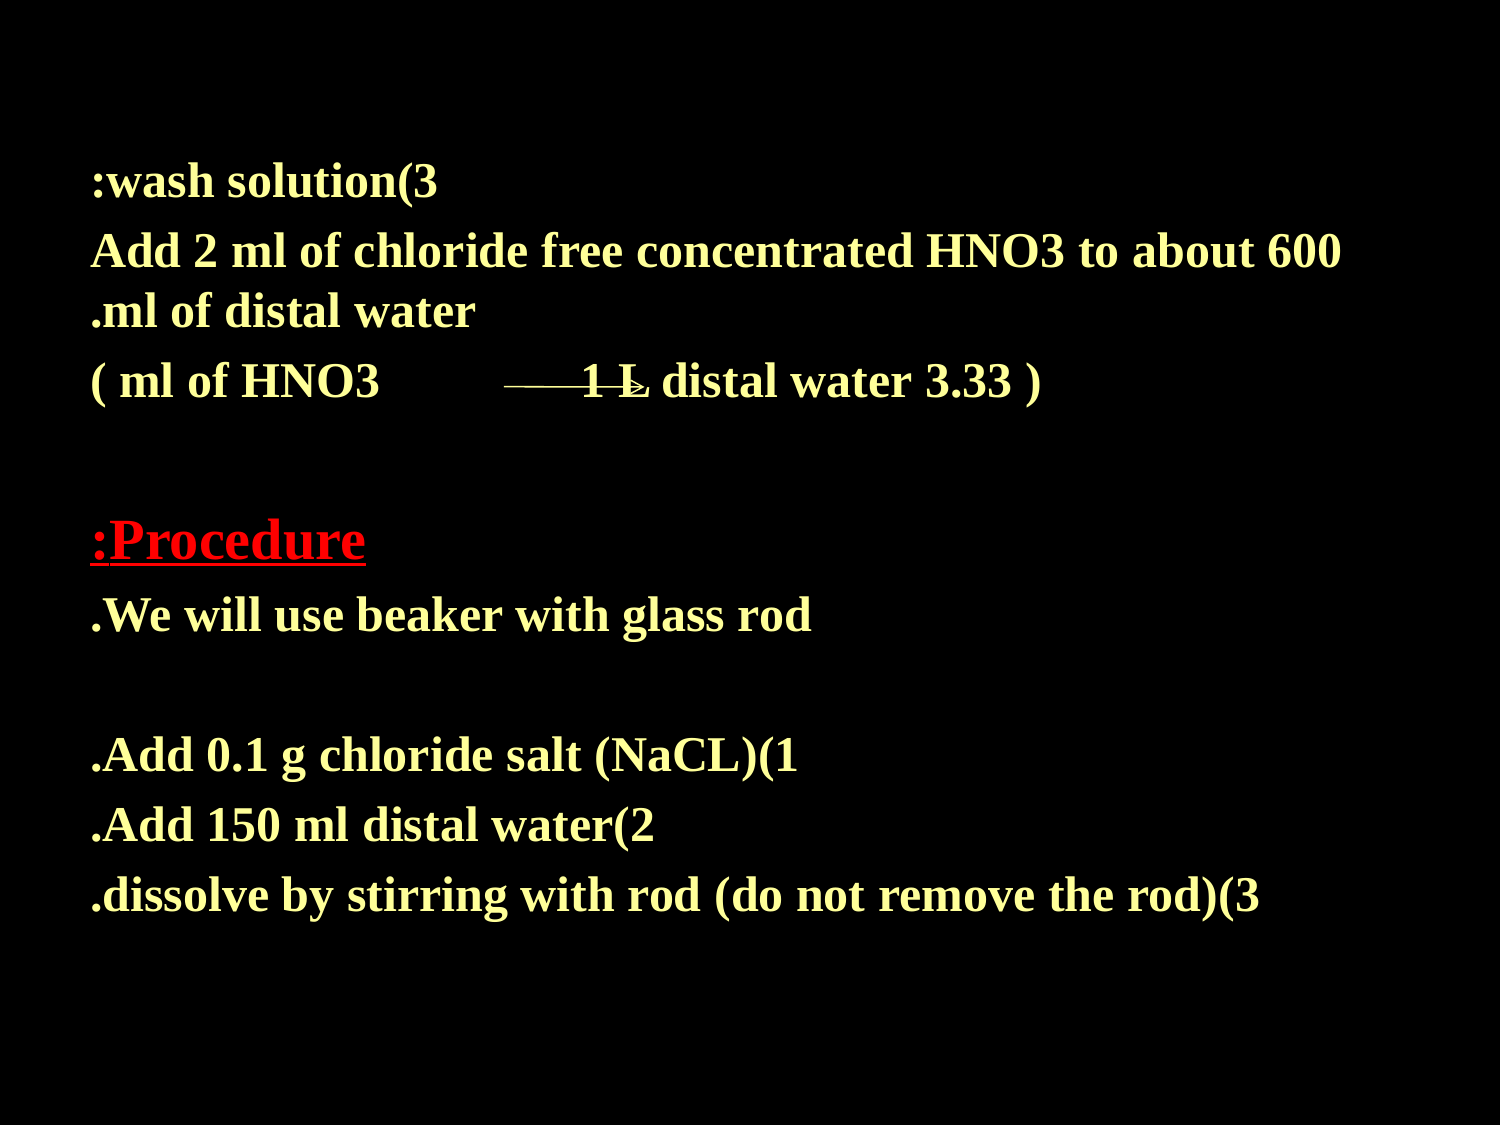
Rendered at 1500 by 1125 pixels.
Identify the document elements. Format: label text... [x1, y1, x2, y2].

list 3)wash solution: Add 2 ml of chloride free concentrated HNO3 to about 600 ml of distal water. ( 3.33 ml of HNO3 1 L distal water ) Procedure: We will use beaker with glass rod. 1)Add 0.1 g chloride salt (NaCL). 2)Add 150 ml distal water. 3)dissolve by stirring with rod (do not remove the rod). [75, 70, 1425, 1005]
